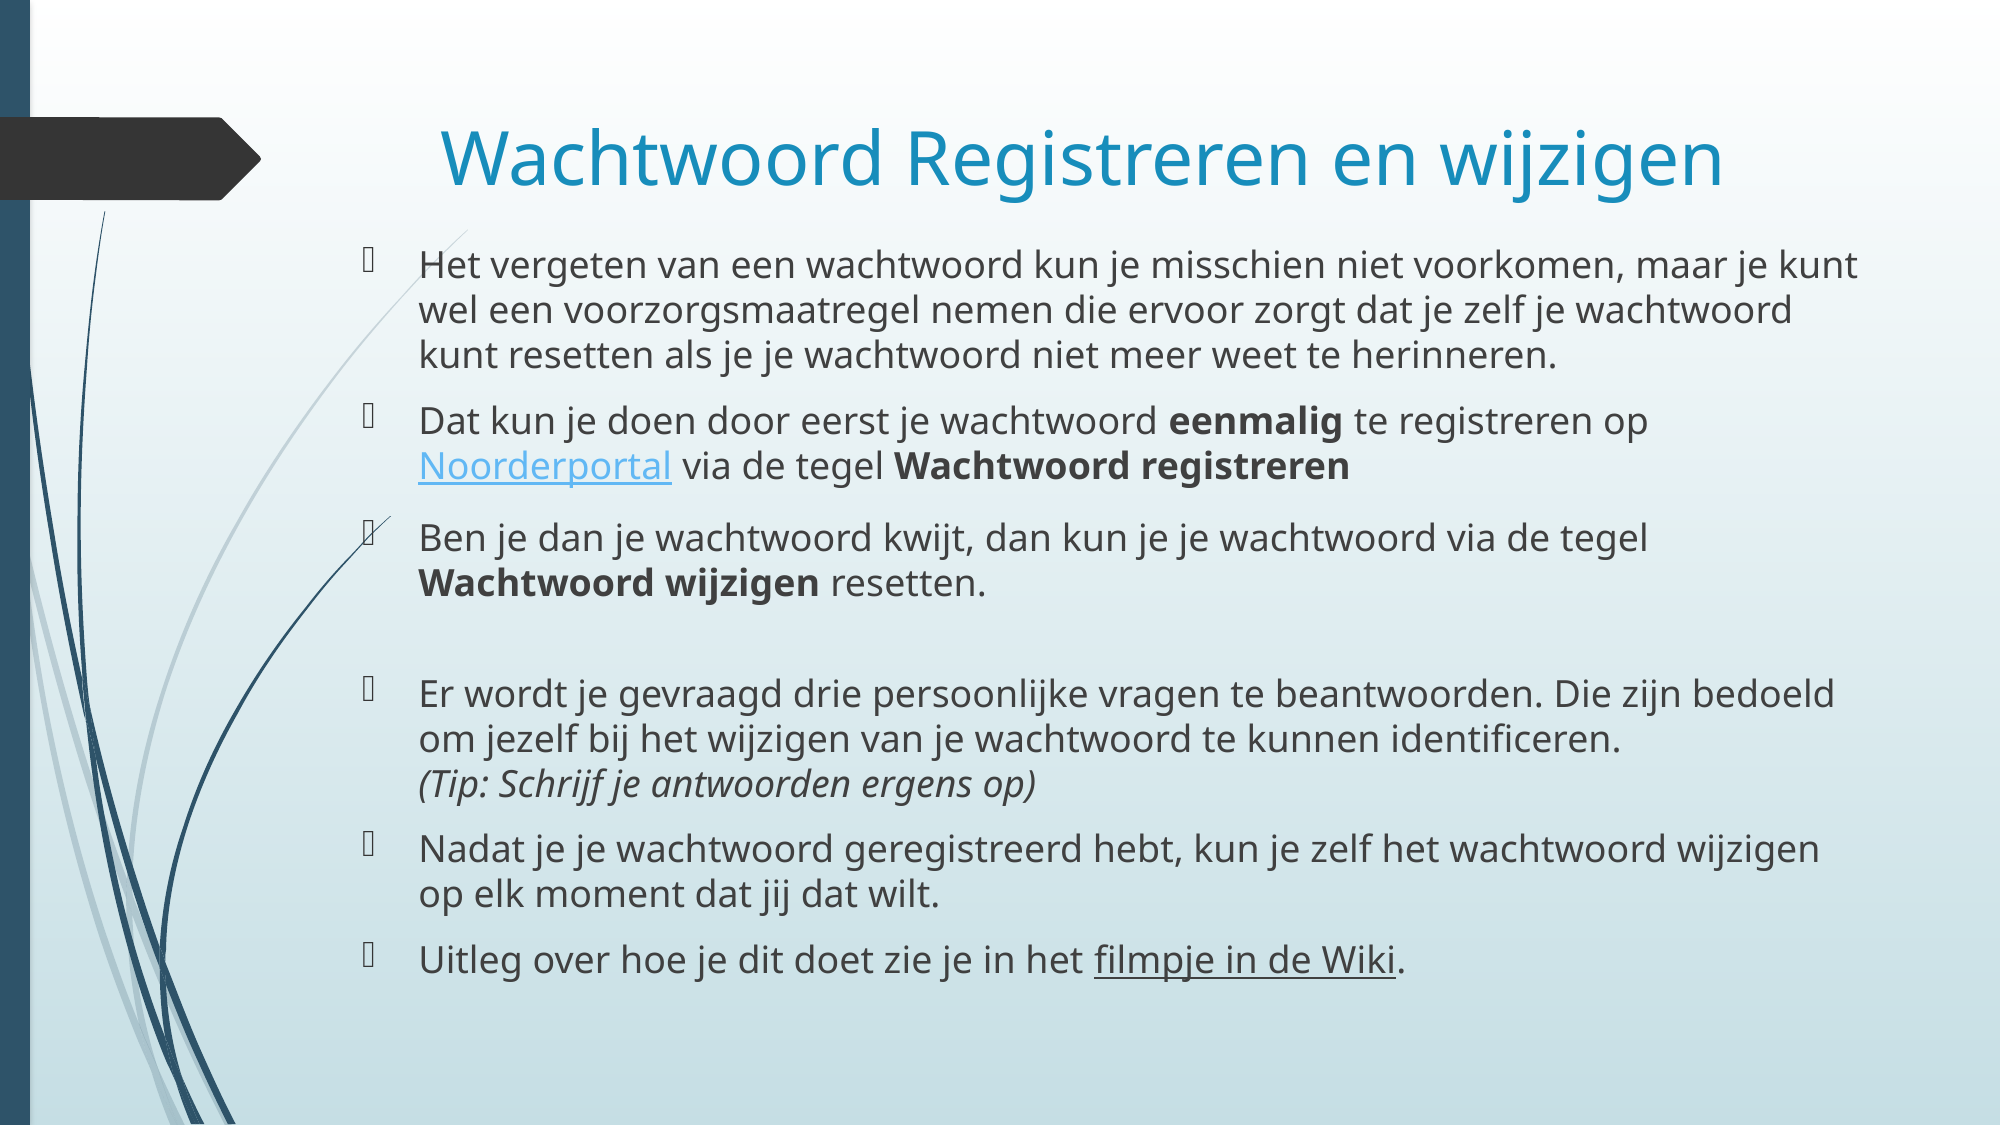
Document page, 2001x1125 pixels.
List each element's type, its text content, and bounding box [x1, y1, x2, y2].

list Het vergeten van een wachtwoord kun je misschien niet voorkomen, maar je kunt wel een voorzorgsmaatregel nemen die ervoor zorgt dat je zelf je wachtwoord kunt resetten als je je wachtwoord niet meer weet te herinneren. Dat kun je doen door eerst je wachtwoord eenmalig te registreren op Noorderportal via de tegel Wachtwoord registreren Ben je dan je wachtwoord kwijt, dan kun je je wachtwoord via de tegel Wachtwoord wijzigen resetten. Er wordt je gevraagd drie persoonlijke vragen te beantwoorden. Die zijn bedoeld om jezelf bij het wijzigen van je wachtwoord te kunnen identificeren. (Tip: Schrijf je antwoorden ergens op) Nadat je je wachtwoord geregistreerd hebt, kun je zelf het wachtwoord wijzigen op elk moment dat jij dat wilt. Uitleg over hoe je dit doet zie je in het filmpje in de Wiki. [347, 233, 1888, 1102]
title Wachtwoord Registreren en wijzigen [425, 102, 1888, 233]
